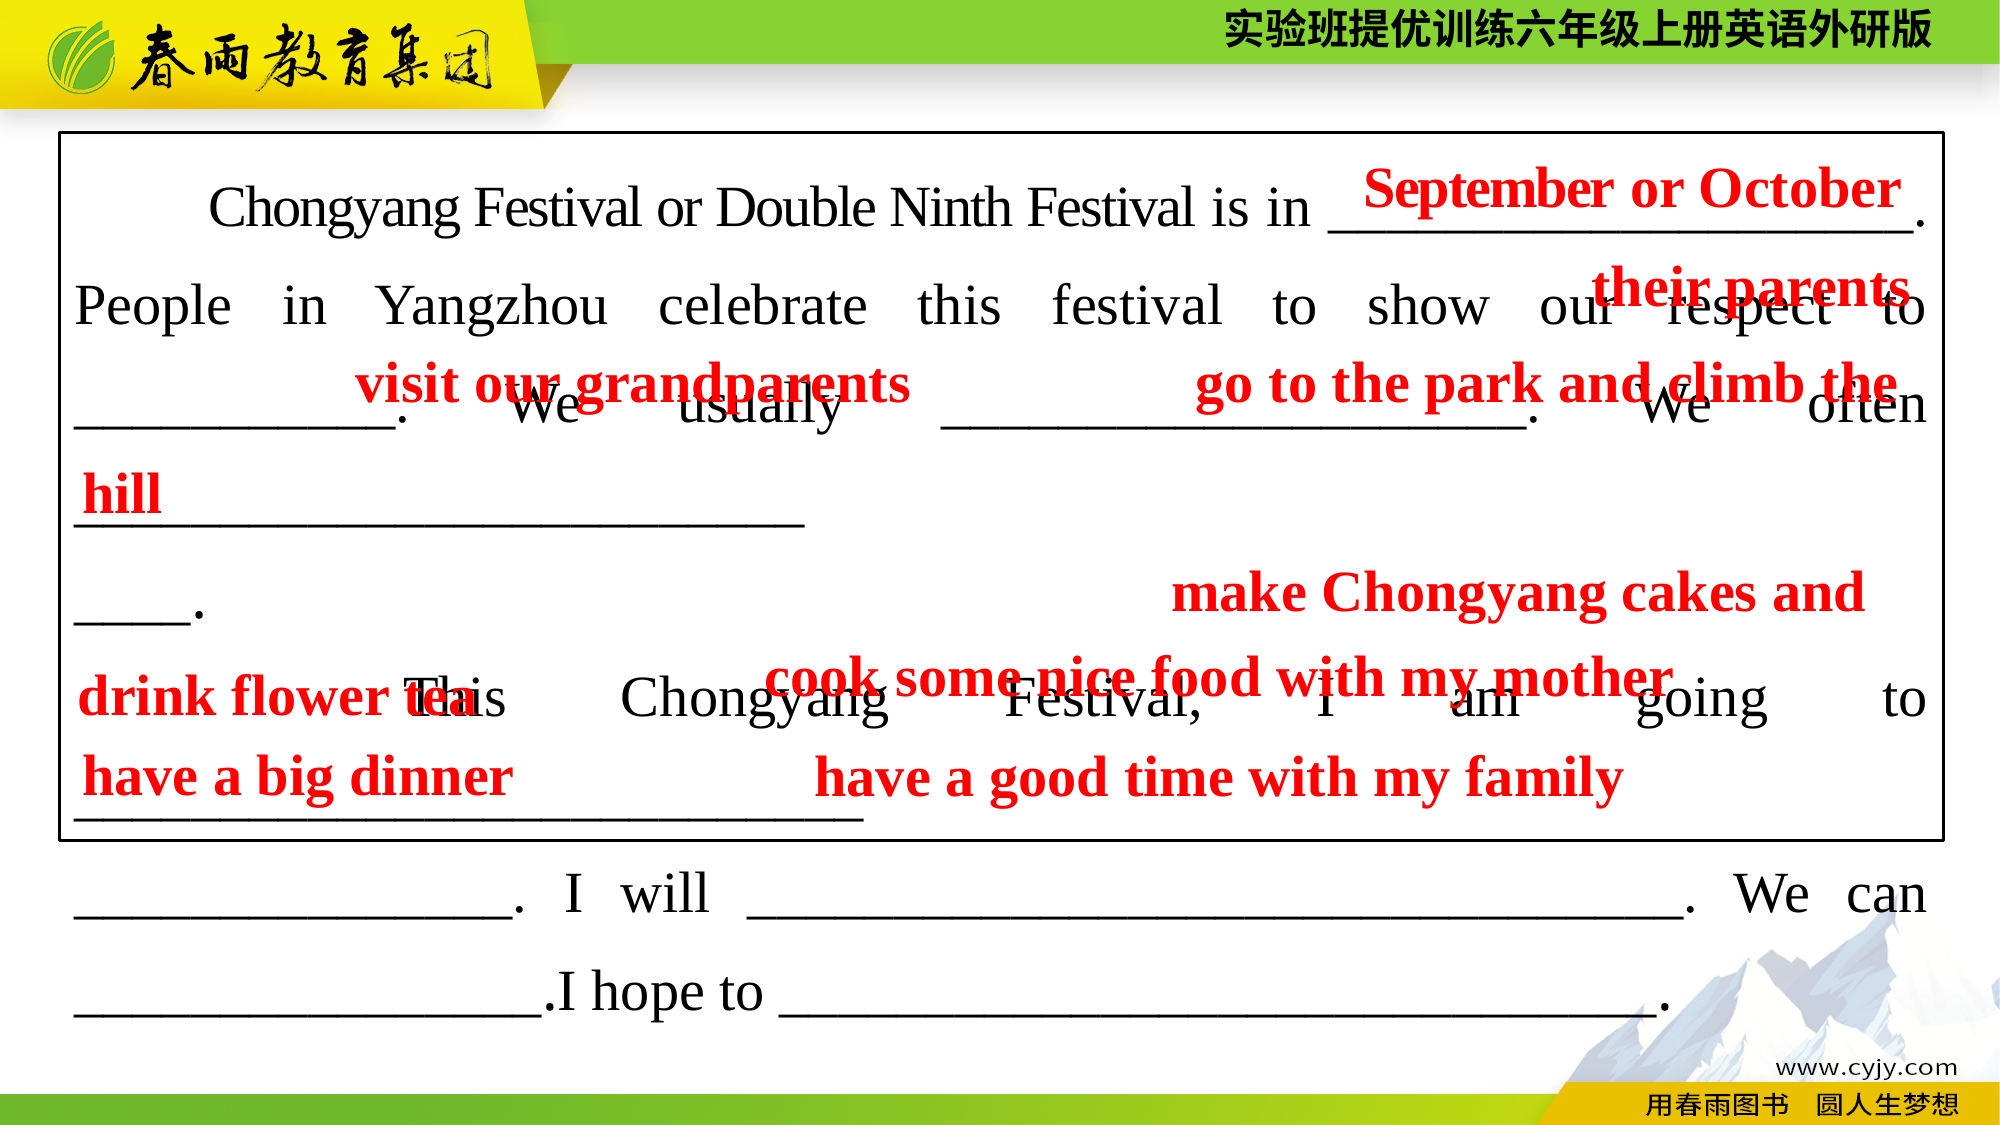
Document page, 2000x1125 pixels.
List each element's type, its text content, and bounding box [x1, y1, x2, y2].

text_box make Chongyang cakes and [1156, 510, 1922, 631]
text_box September or October [1348, 141, 1918, 227]
text_box cook some nice food with my mother [749, 630, 1690, 716]
list Chongyang Festival or Double Ninth Festival is in ____________________. People in Yangzhou celebrate this festival to show our respect to ___________. We usually ____________________. We often _________________________ ____. This Chongyang Festival, I am going to ___________________________ _______________. I will ________________________________. We can ________________.I hope to ______________________________. [59, 132, 1944, 841]
text_box have a big dinner [67, 729, 530, 815]
text_box hill [67, 447, 179, 533]
text_box drink flower tea [63, 615, 494, 735]
text_box go to the park and climb the [1180, 336, 1914, 422]
picture [0, 0, 2000, 1125]
text_box their parents [1576, 240, 1927, 326]
text_box have a good time with my family [799, 731, 1640, 816]
text_box visit our grandparents [341, 336, 927, 422]
